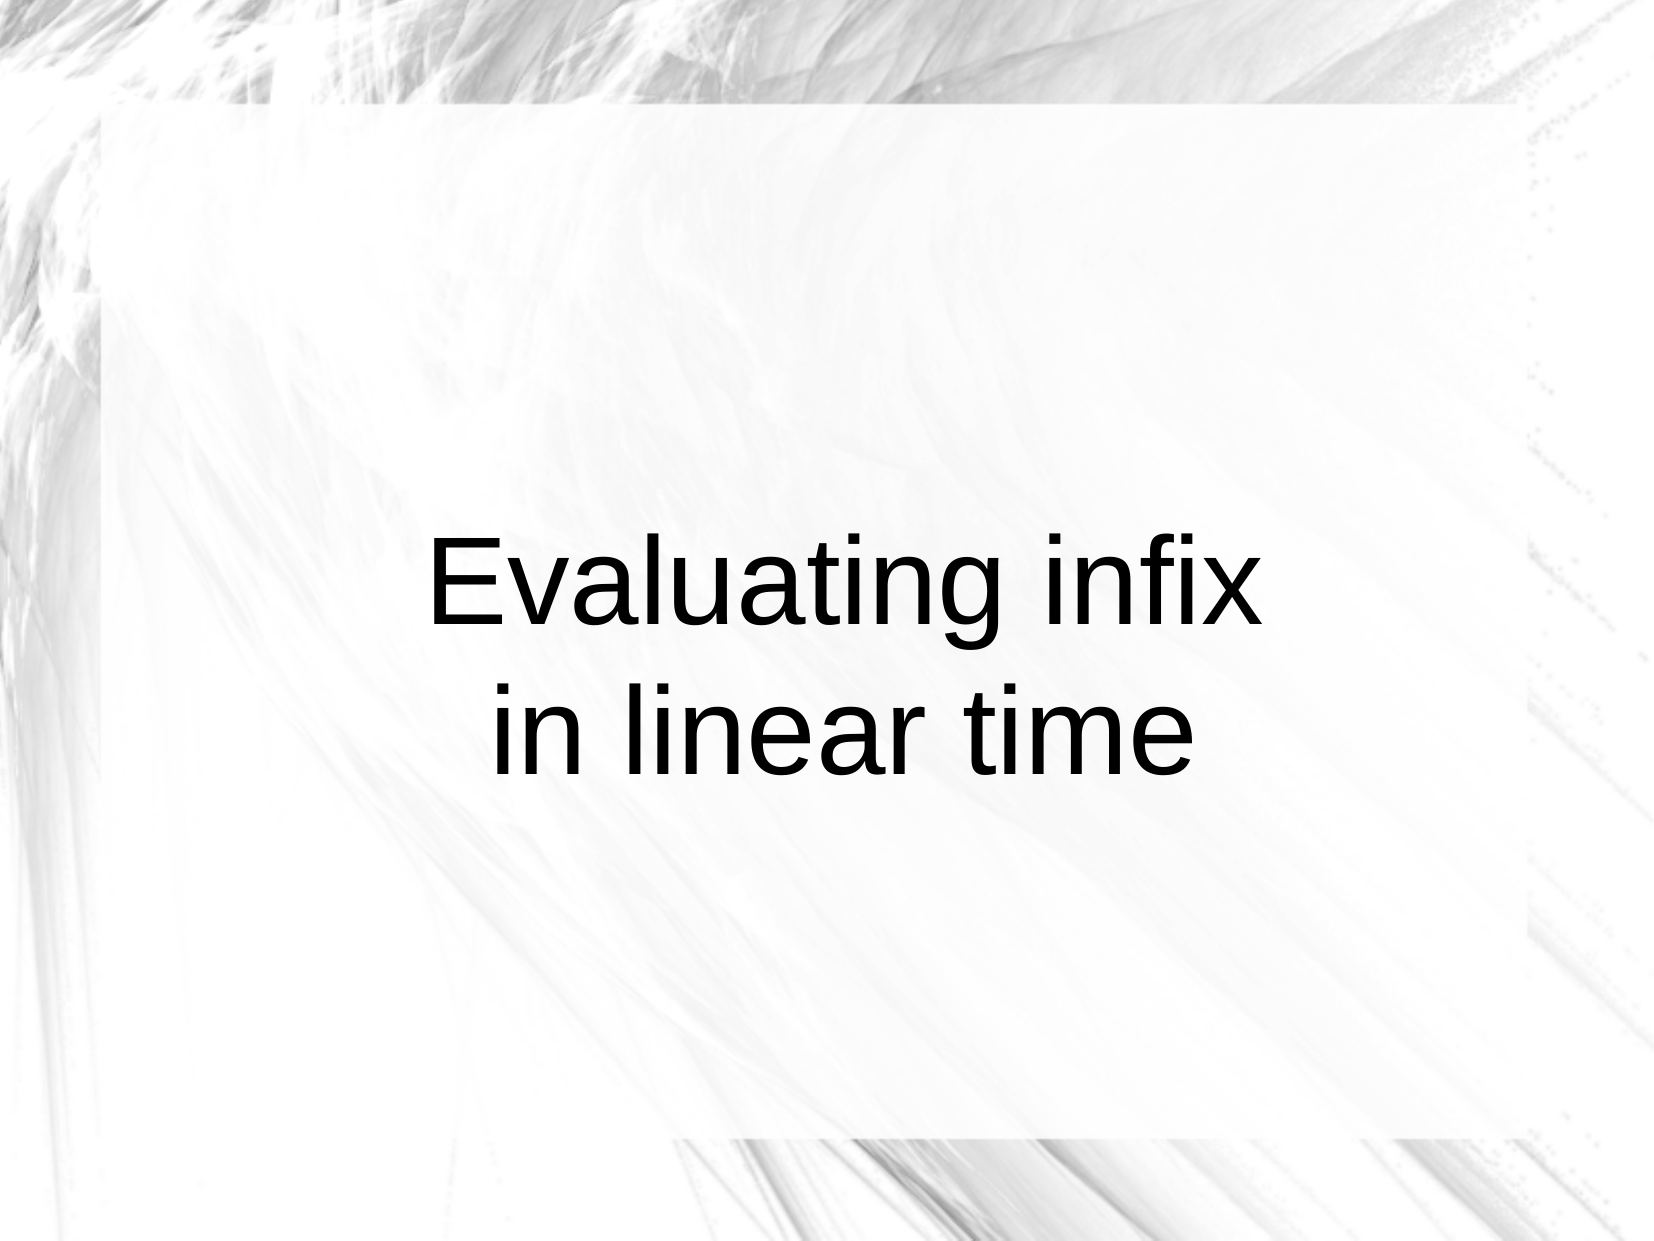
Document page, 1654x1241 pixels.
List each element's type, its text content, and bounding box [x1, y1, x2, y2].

picture [0, 0, 1654, 1241]
list Evaluating infix in linear time [118, 319, 1571, 1102]
